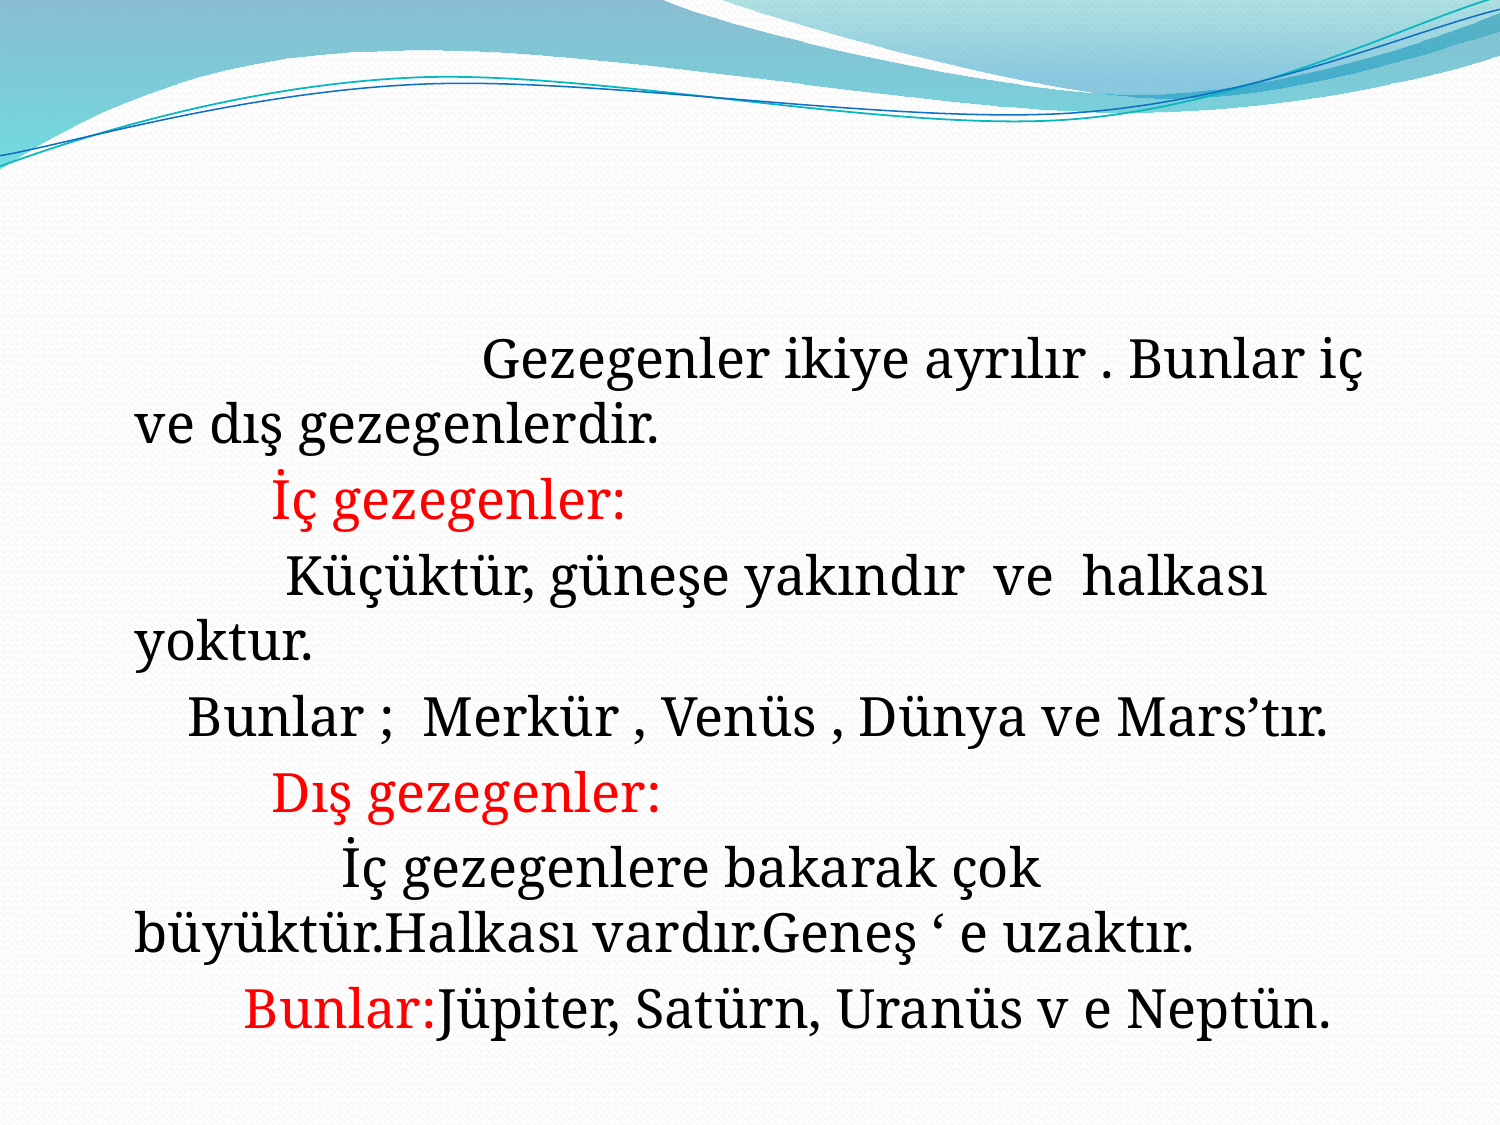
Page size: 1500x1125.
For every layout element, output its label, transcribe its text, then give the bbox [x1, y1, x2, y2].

list Gezegenler ikiye ayrılır . Bunlar iç ve dış gezegenlerdir. İç gezegenler: Küçüktür, güneşe yakındır ve halkası yoktur. Bunlar ; Merkür , Venüs , Dünya ve Mars’tır. Dış gezegenler: İç gezegenlere bakarak çok büyüktür.Halkası vardır.Geneş ‘ e uzaktır. Bunlar:Jüpiter, Satürn, Uranüs v e Neptün. [75, 317, 1425, 1038]
